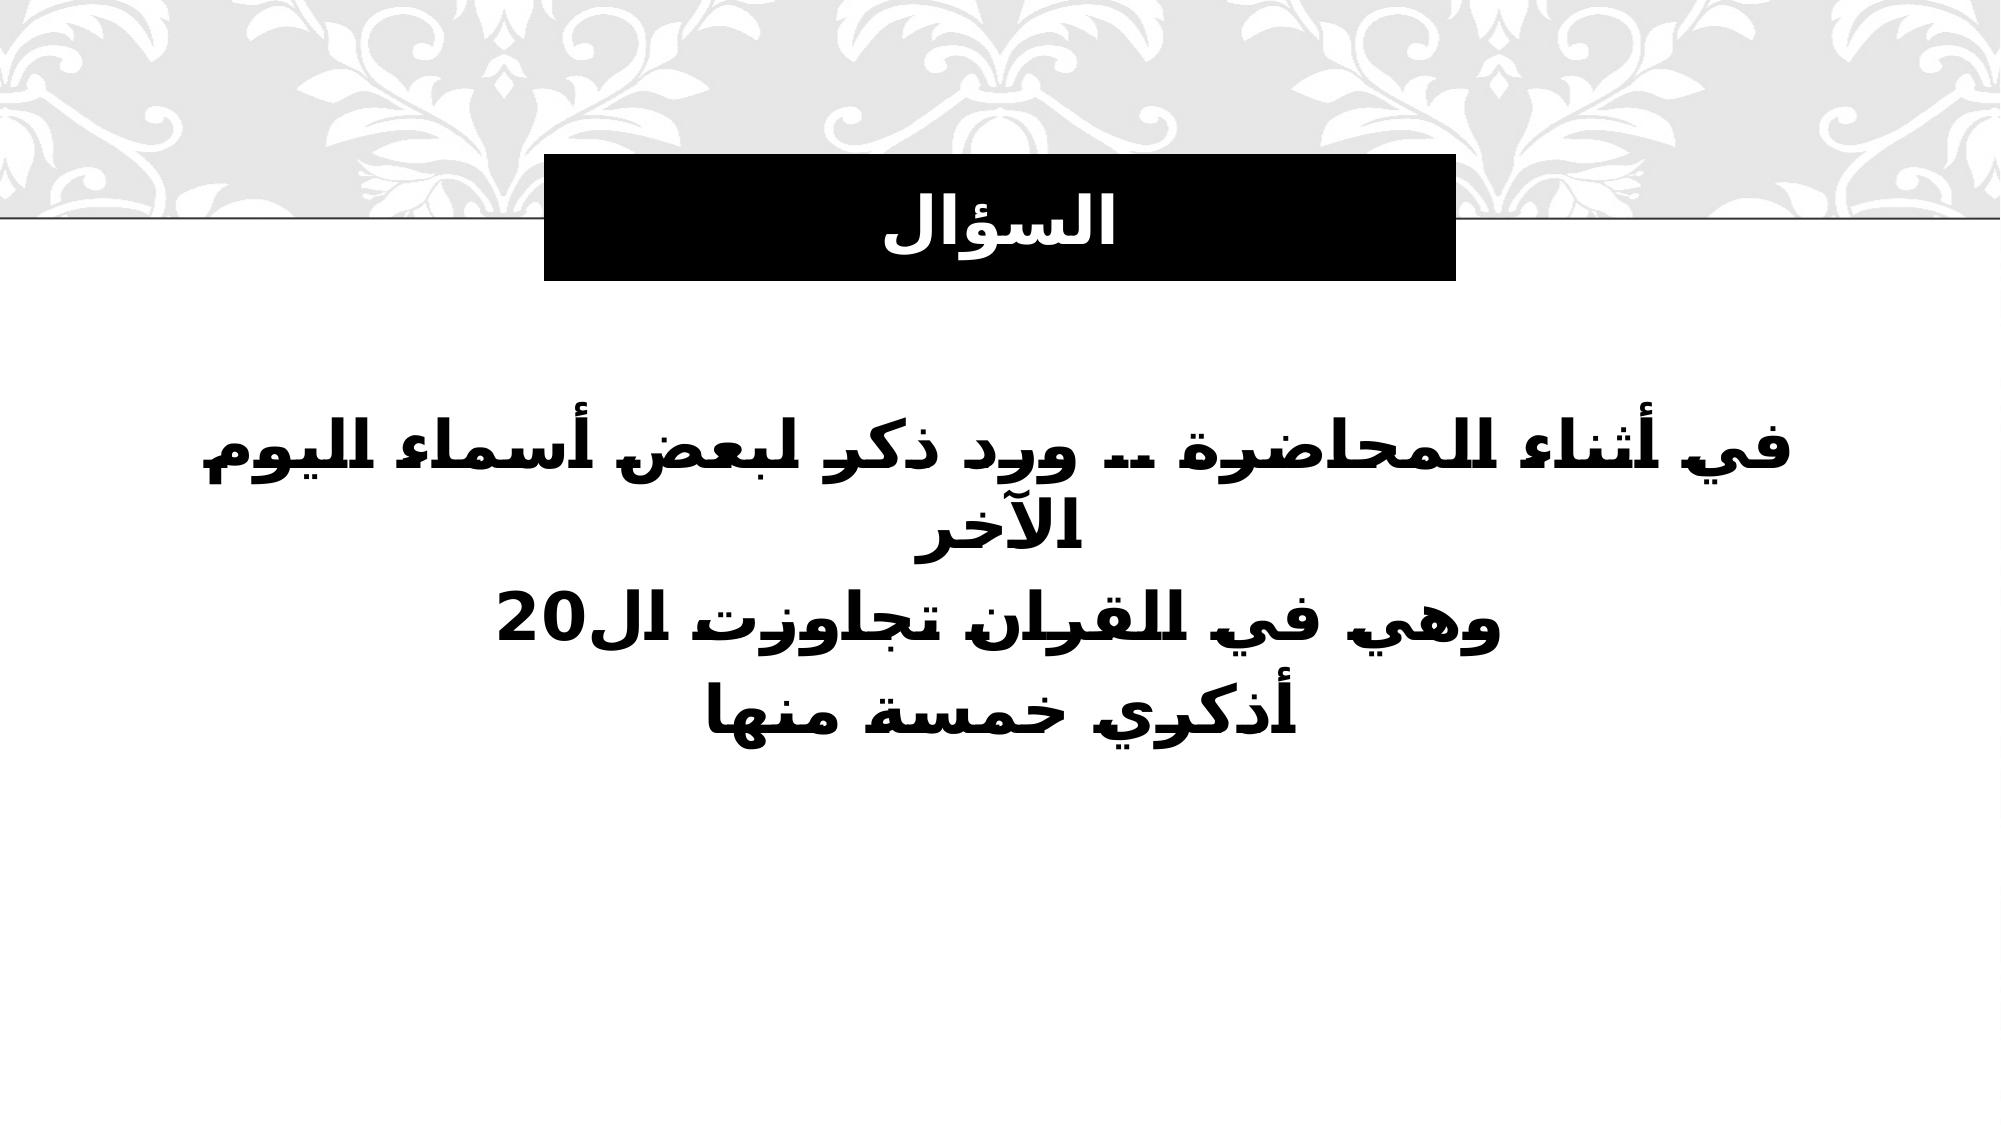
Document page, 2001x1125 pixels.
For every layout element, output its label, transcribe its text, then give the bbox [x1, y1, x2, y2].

list في أثناء المحاضرة .. ورد ذكر لبعض أسماء اليوم الآخر وهي في القران تجاوزت ال20 أذكري خمسة منها [99, 331, 1900, 1000]
title السؤال [544, 154, 1456, 281]
